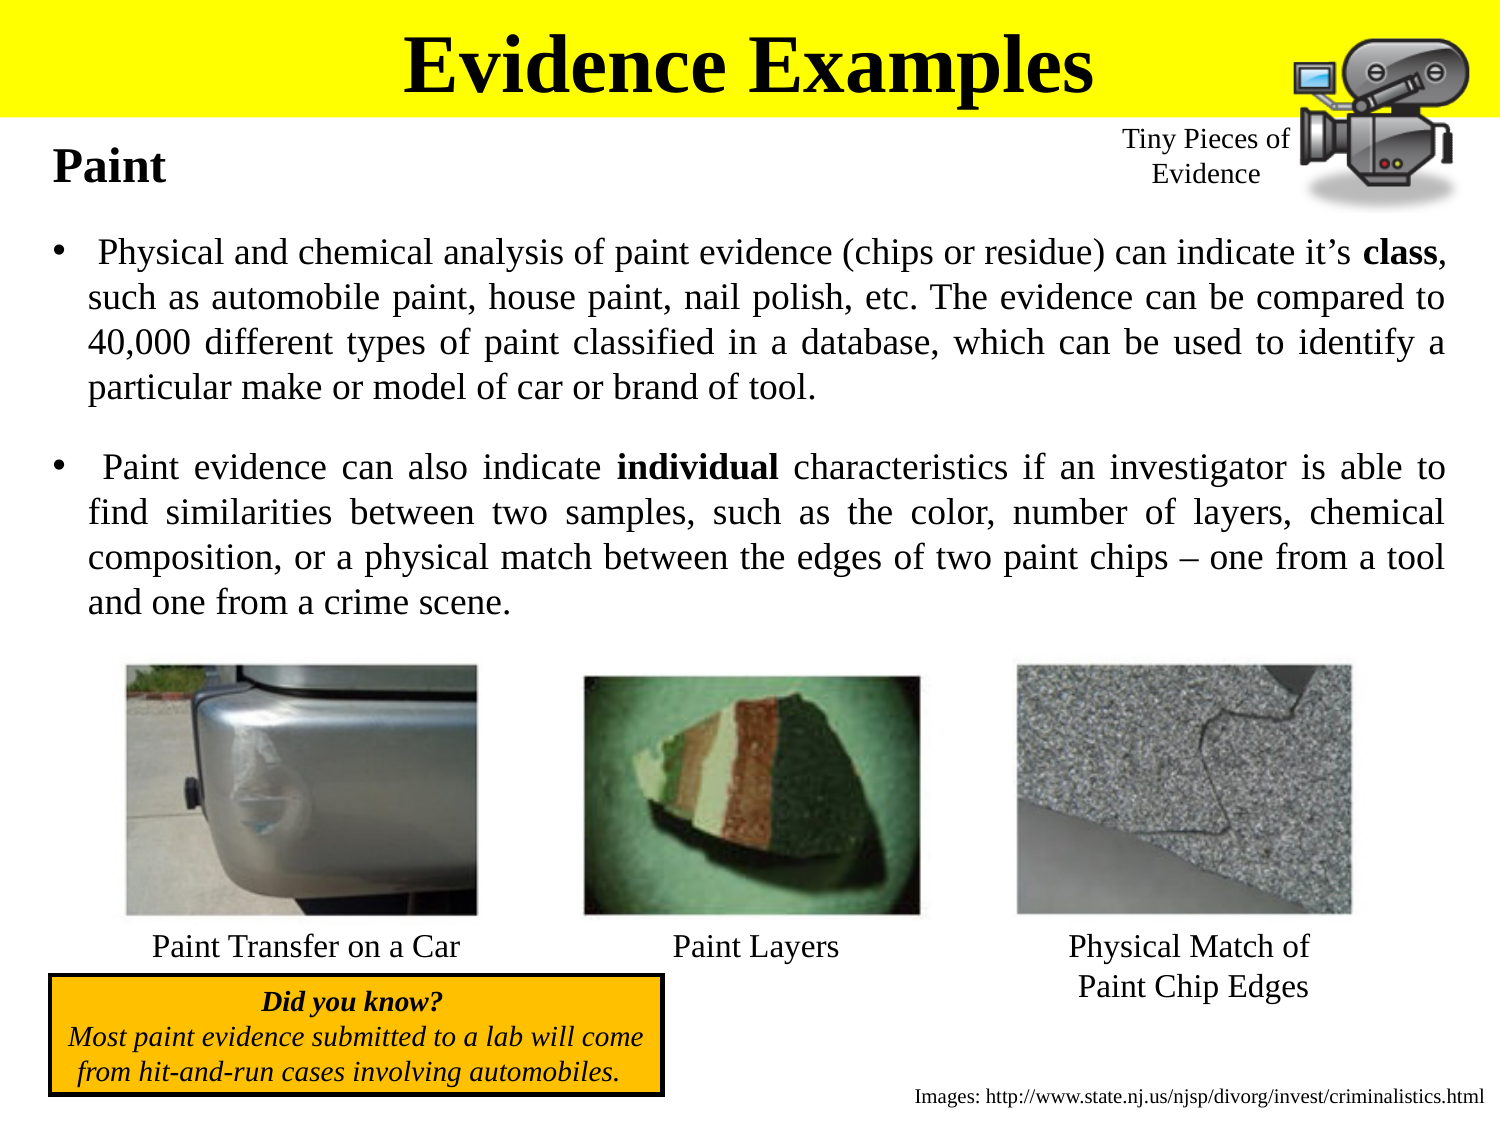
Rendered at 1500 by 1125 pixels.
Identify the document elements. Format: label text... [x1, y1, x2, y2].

title Evidence Examples [0, 0, 1500, 118]
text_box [112, 653, 497, 973]
text_box Tiny Pieces of Evidence [1099, 112, 1282, 198]
text_box Paint Physical and chemical analysis of paint evidence (chips or residue) can indicate it’s class, such as automobile paint, house paint, nail polish, etc. The evidence can be compared to 40,000 different types of paint classified in a database, which can be used to identify a particular make or model of car or brand of tool. Paint evidence can also indicate individual characteristics if an investigator is able to find similarities between two samples, such as the color, number of layers, chemical composition, or a physical match between the edges of two paint chips – one from a tool and one from a crime scene. [37, 124, 1463, 630]
text_box Did you know? Most paint evidence submitted to a lab will come from hit-and-run cases involving automobiles. [49, 974, 663, 1095]
picture [1287, 24, 1476, 213]
text_box Images: http://www.state.nj.us/njsp/divorg/invest/criminalistics.html [699, 1074, 1500, 1115]
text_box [1012, 653, 1376, 1013]
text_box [562, 653, 944, 973]
